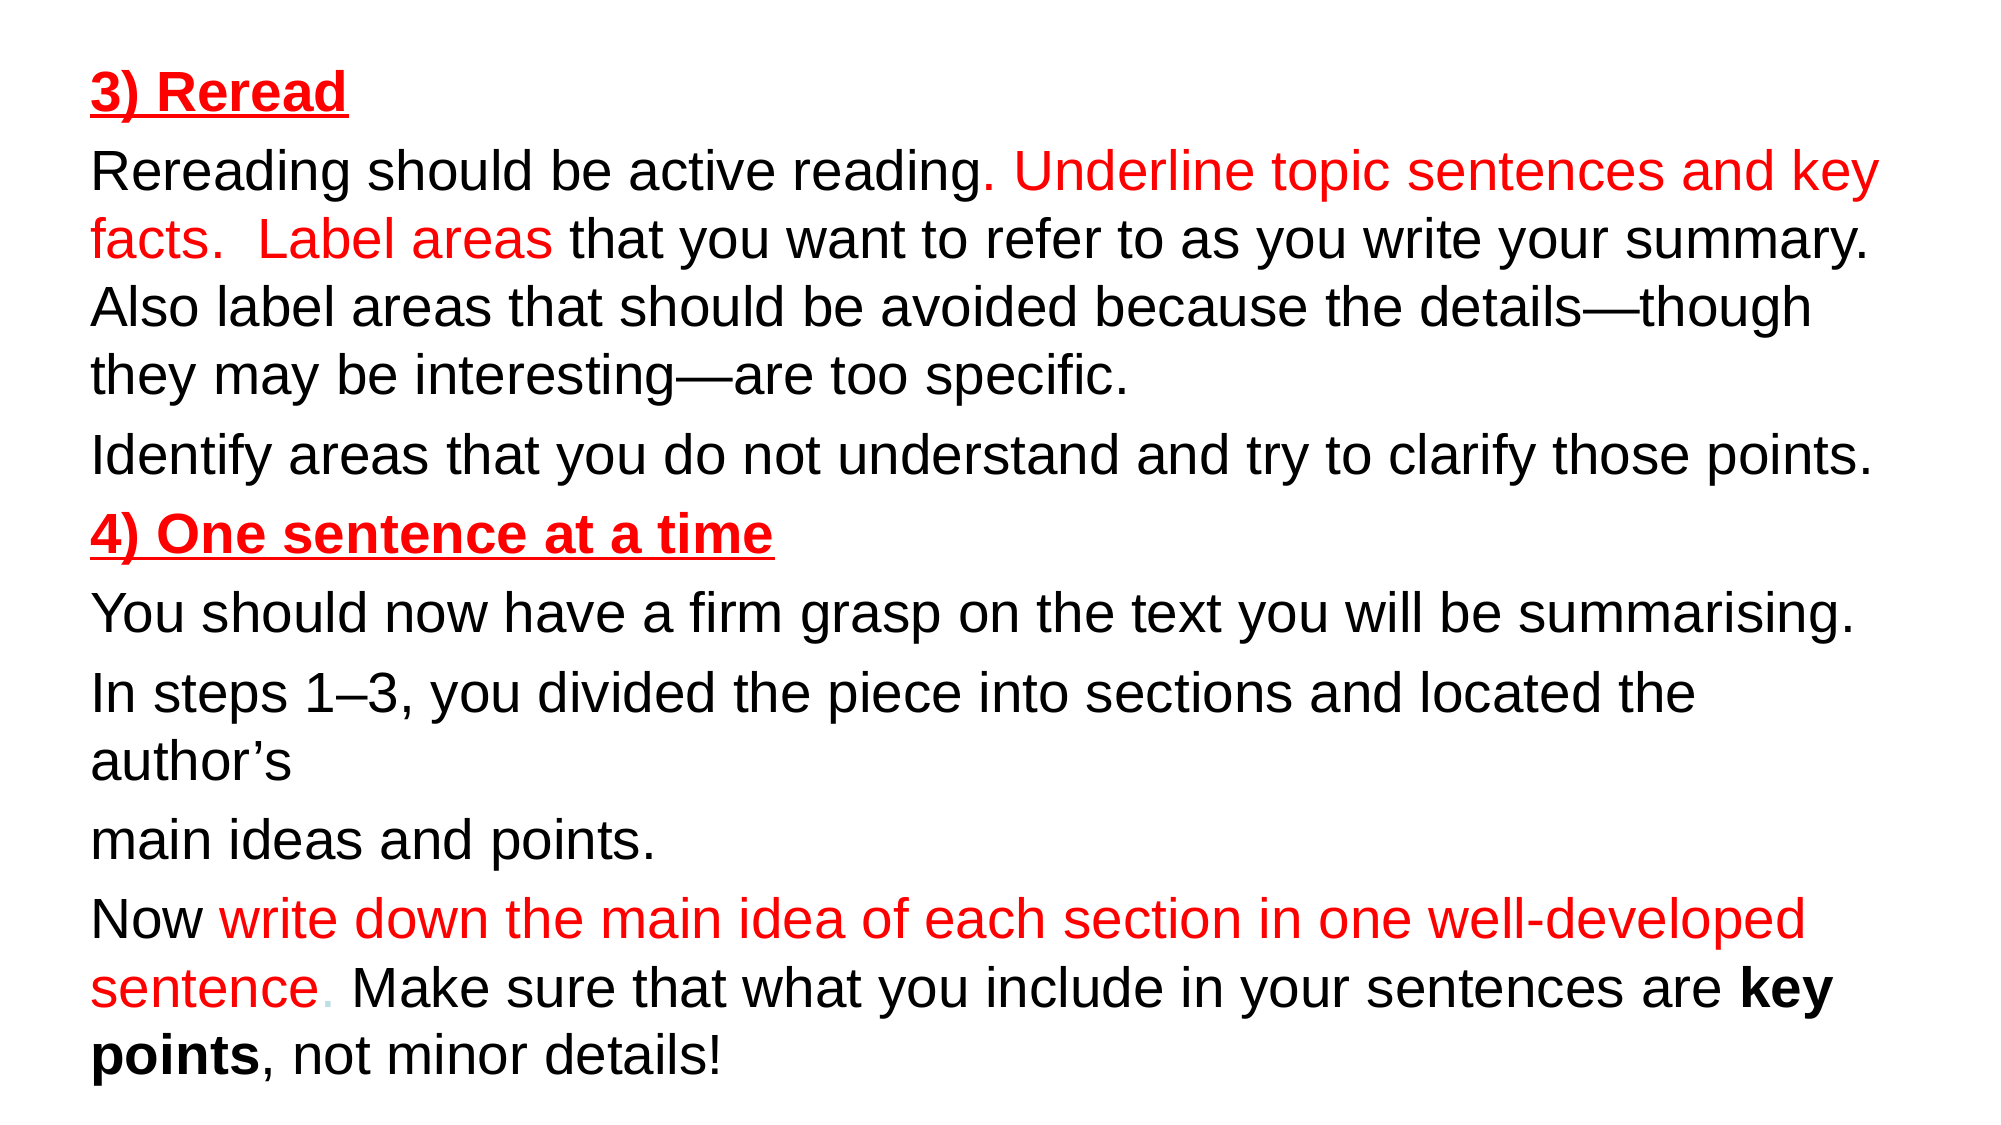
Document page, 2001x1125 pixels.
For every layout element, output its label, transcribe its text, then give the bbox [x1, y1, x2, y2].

list 3) Reread Rereading should be active reading. Underline topic sentences and key facts. Label areas that you want to refer to as you write your summary. Also label areas that should be avoided because the details—though they may be interesting—are too specific. Identify areas that you do not understand and try to clarify those points. 4) One sentence at a time You should now have a firm grasp on the text you will be summarising. In steps 1–3, you divided the piece into sections and located the author’s main ideas and points. Now write down the main idea of each section in one well-developed sentence. Make sure that what you include in your sentences are key points, not minor details! [75, 47, 1925, 1114]
